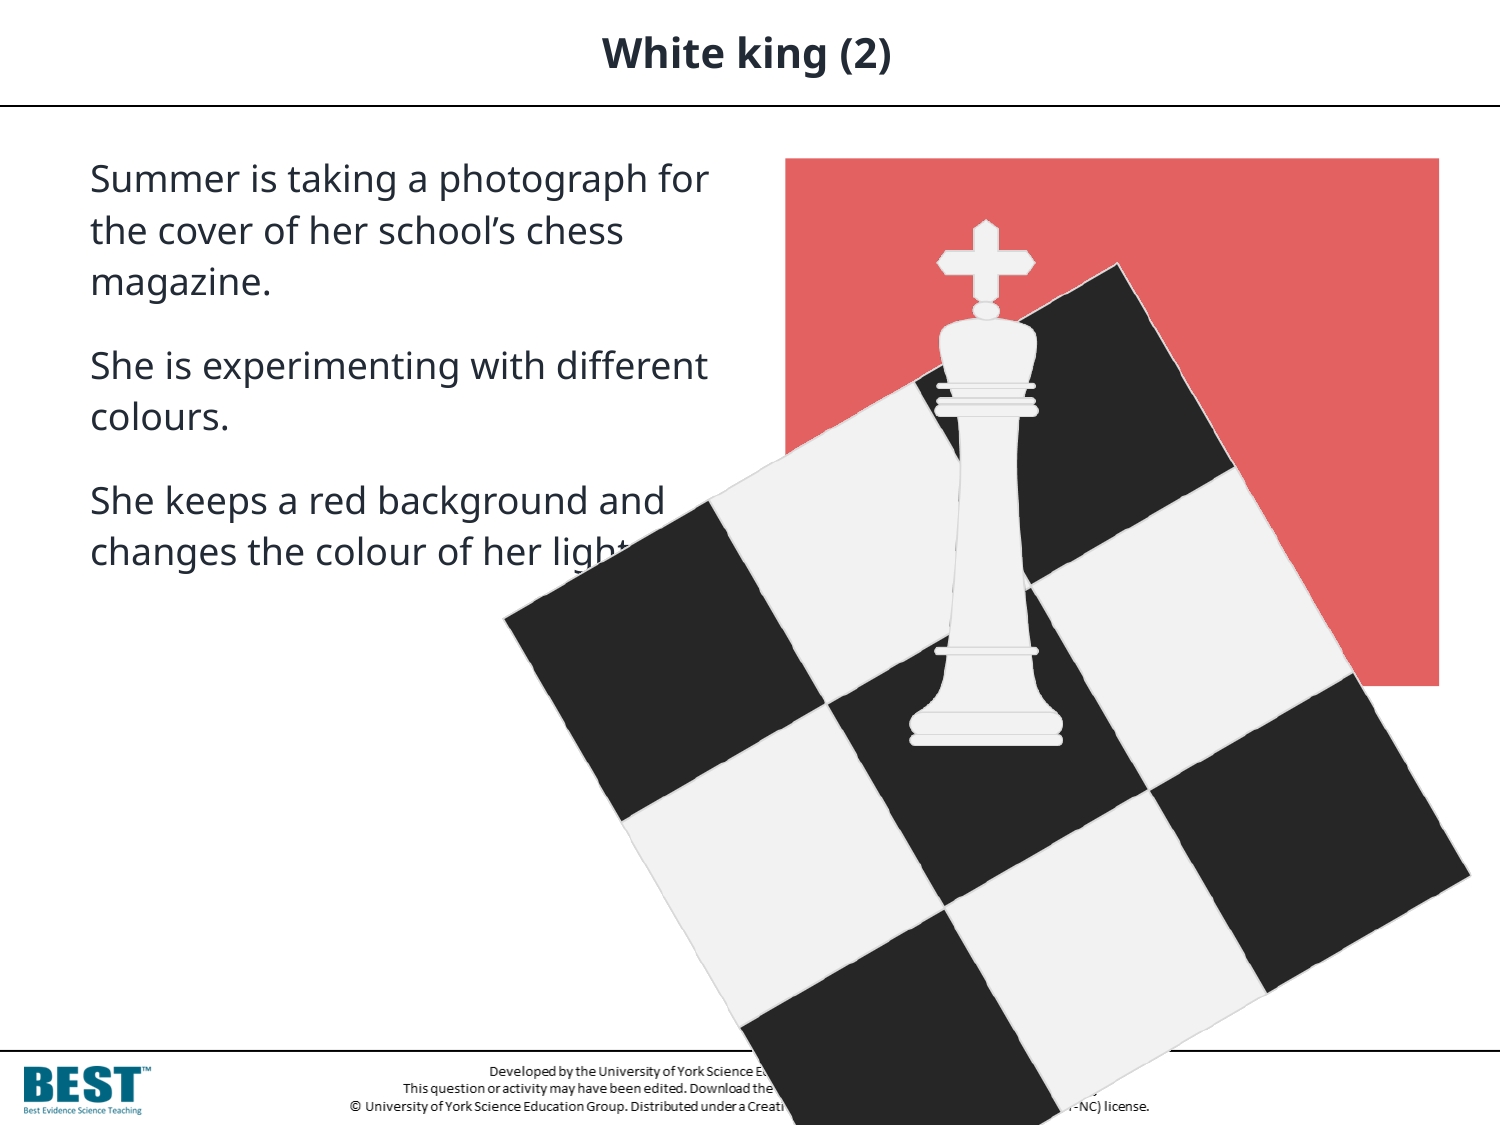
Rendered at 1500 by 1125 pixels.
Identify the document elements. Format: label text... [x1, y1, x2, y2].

text_box White king (2) [23, 4, 1471, 99]
picture [0, 105, 1500, 1125]
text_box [632, 158, 1440, 1102]
